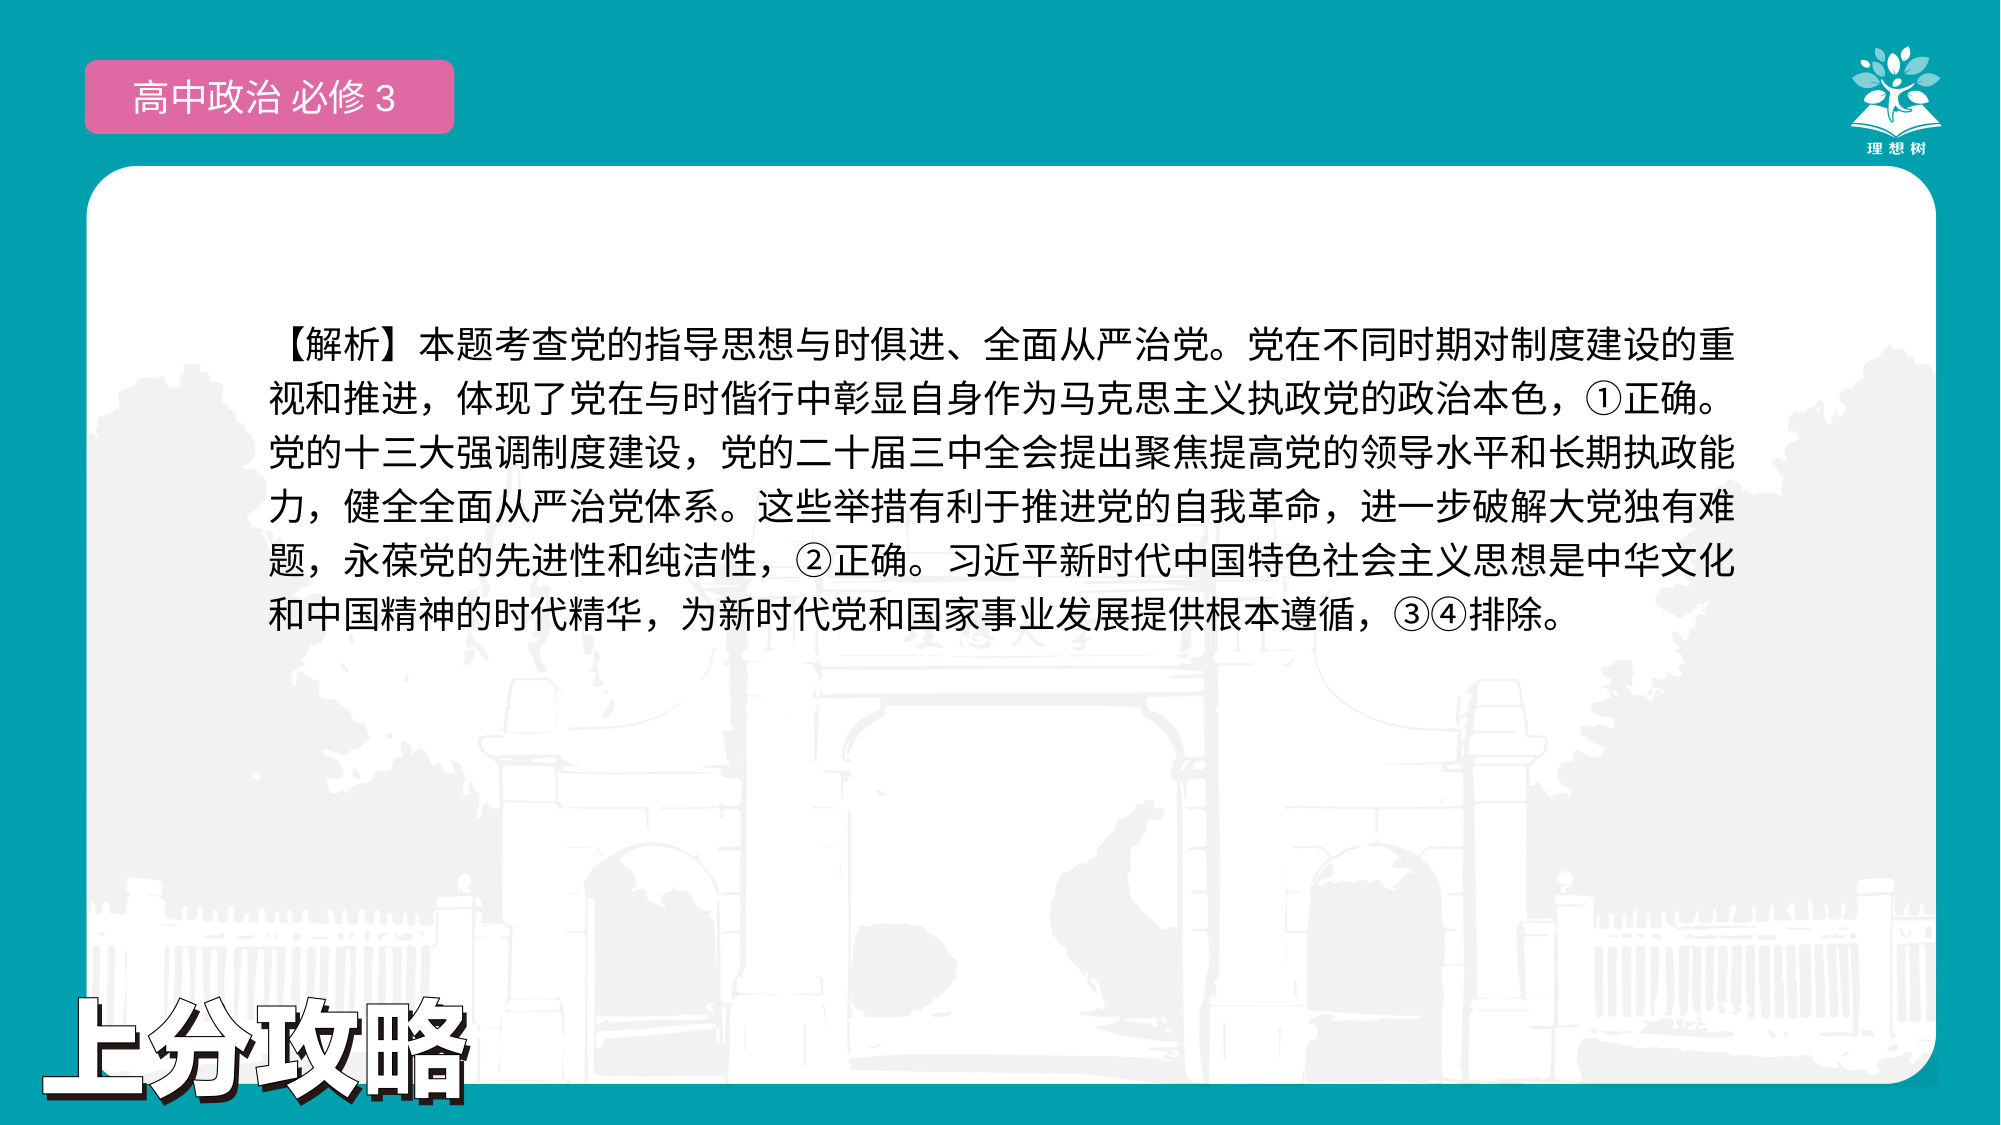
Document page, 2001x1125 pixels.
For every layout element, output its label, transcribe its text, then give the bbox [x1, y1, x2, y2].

text_box 高中政治 必修3 [83, 58, 456, 135]
text_box 【解析】本题考查党的指导思想与时俱进、全面从严治党。党在不同时期对制度建设的重视和推进，体现了党在与时偕行中彰显自身作为马克思主义执政党的政治本色，①正确。党的十三大强调制度建设，党的二十届三中全会提出聚焦提高党的领导水平和长期执政能力，健全全面从严治党体系。这些举措有利于推进党的自我革命，进一步破解大党独有难题，永葆党的先进性和纯洁性，②正确。习近平新时代中国特色社会主义思想是中华文化和中国精神的时代精华，为新时代党和国家事业发展提供根本遵循，③④排除。 [253, 304, 1751, 644]
picture [0, 0, 2001, 1125]
